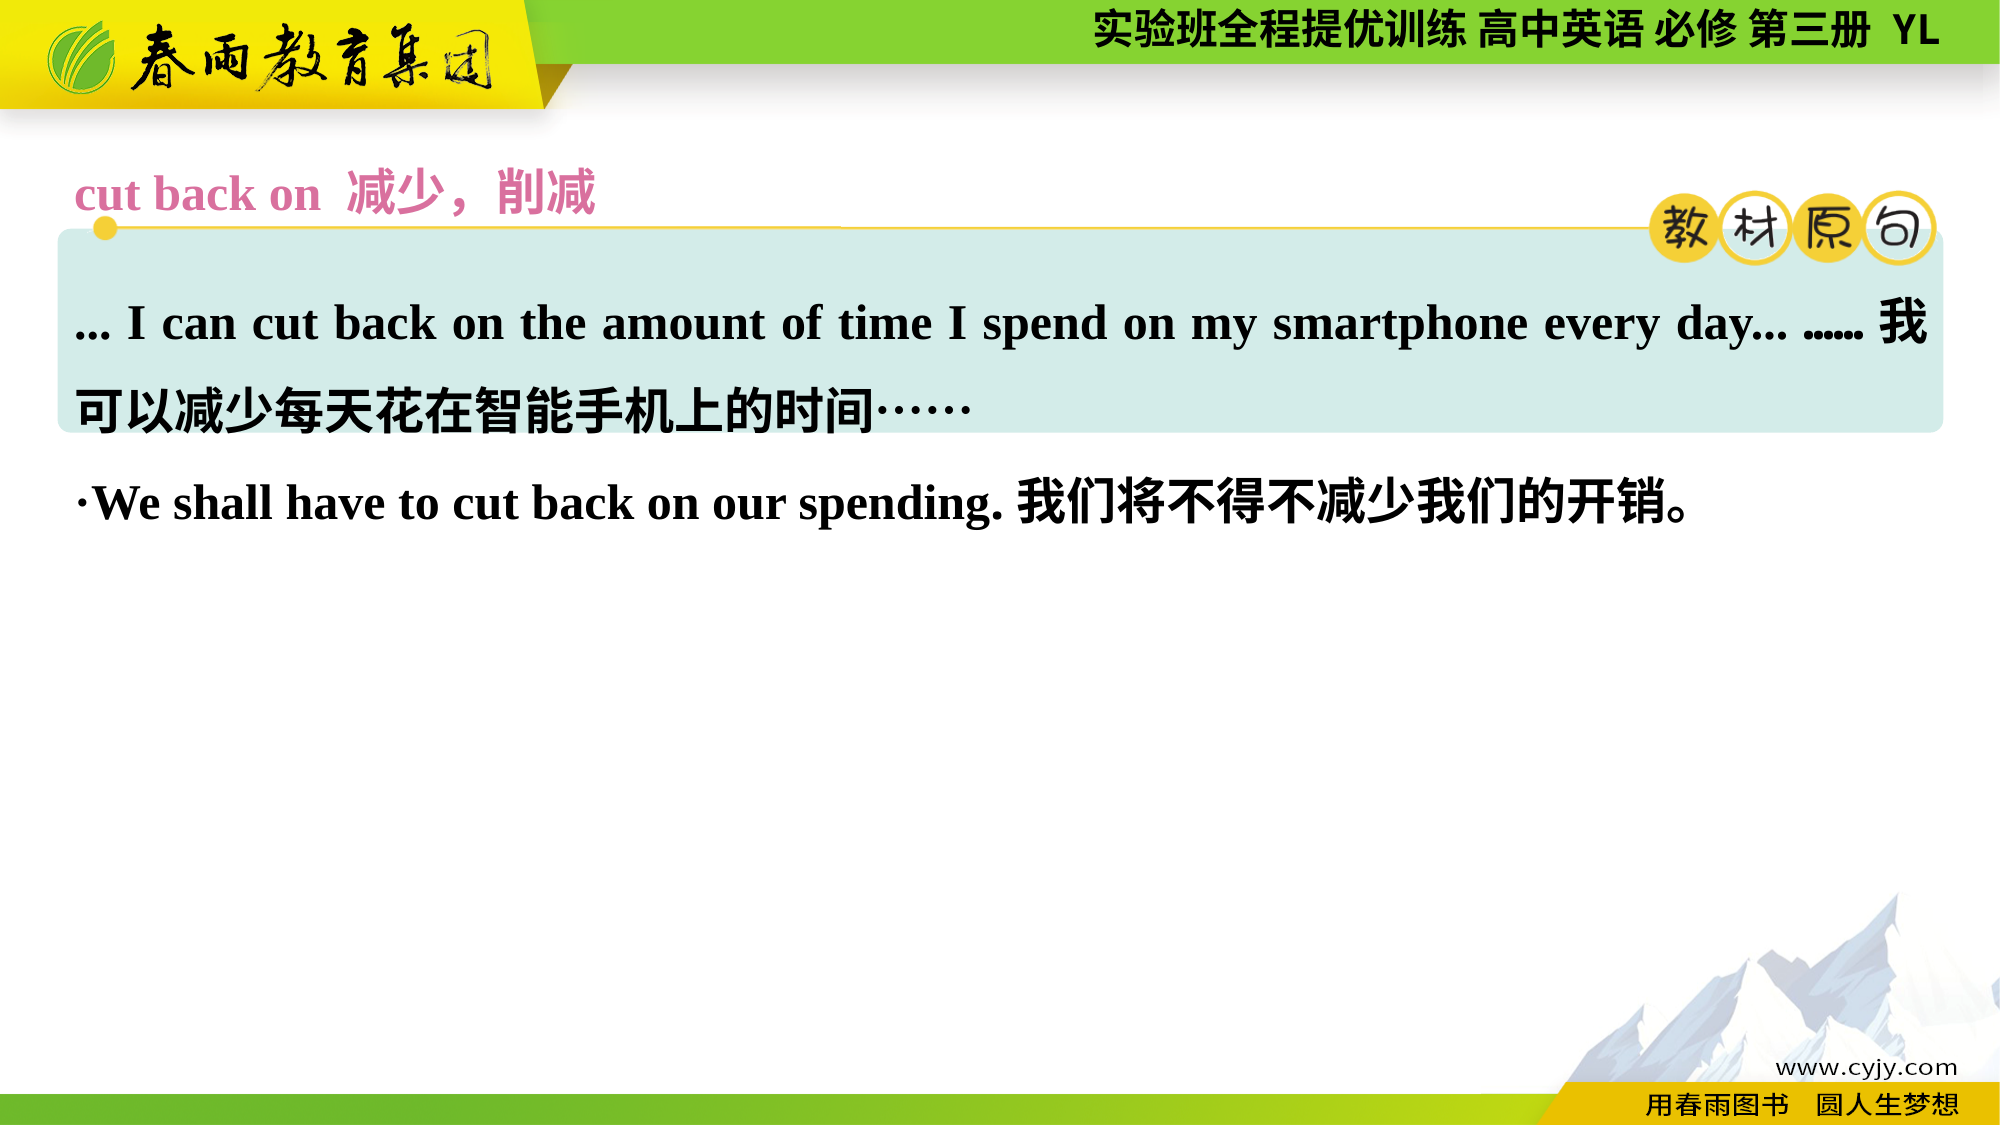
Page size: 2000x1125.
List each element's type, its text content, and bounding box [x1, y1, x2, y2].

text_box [87, 181, 1938, 268]
list cut back on 减少，削减 ... I can cut back on the amount of time I spend on my smartphone every day... ……我可以减少每天花在智能手机上的时间…… ·We shall have to cut back on our spending.我们将不得不减少我们的开销。 [59, 122, 1944, 530]
picture [0, 0, 2000, 1125]
